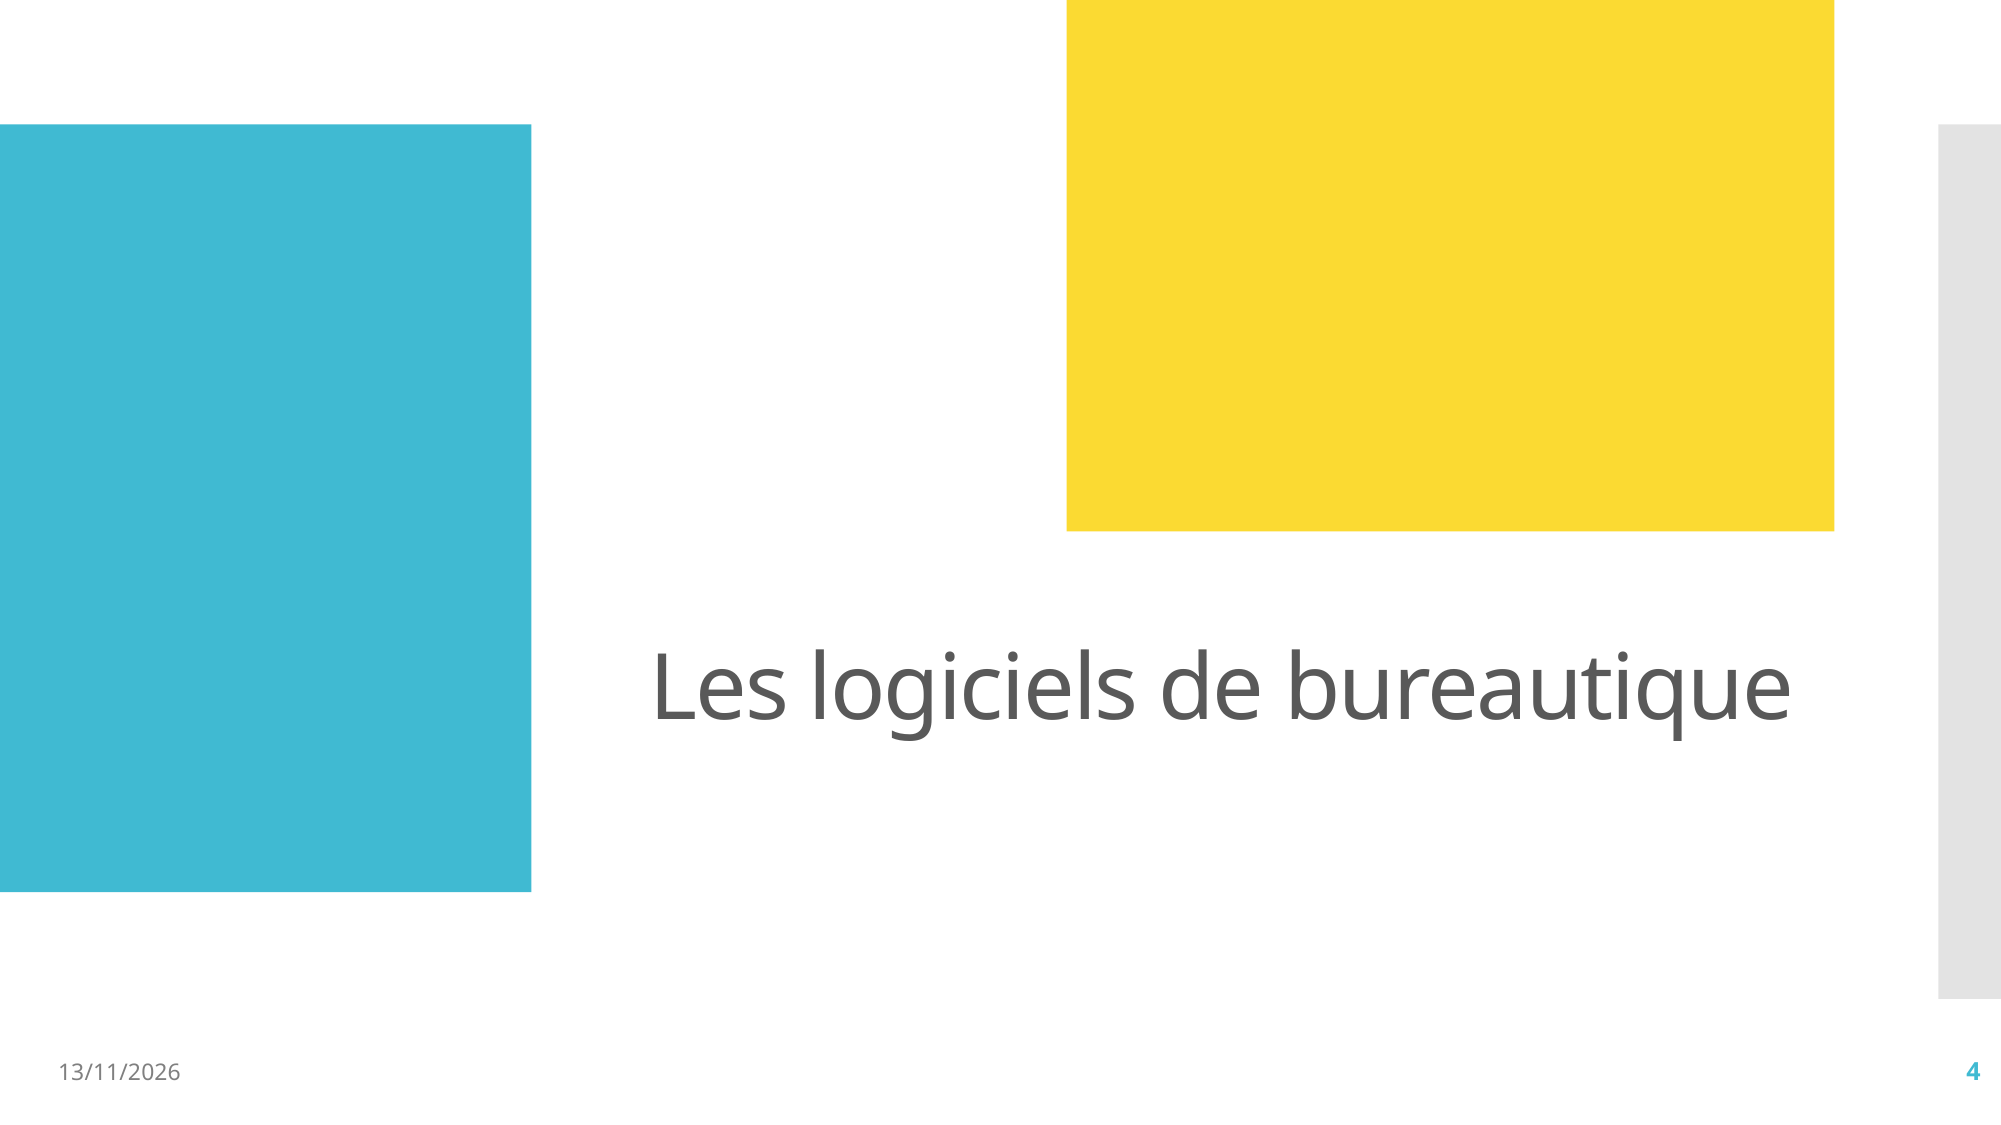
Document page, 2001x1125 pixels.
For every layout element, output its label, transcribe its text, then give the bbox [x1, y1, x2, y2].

title Les logiciels de bureautique [634, 213, 1835, 747]
slide_number 4 [1744, 1042, 1996, 1103]
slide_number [43, 1042, 493, 1103]
